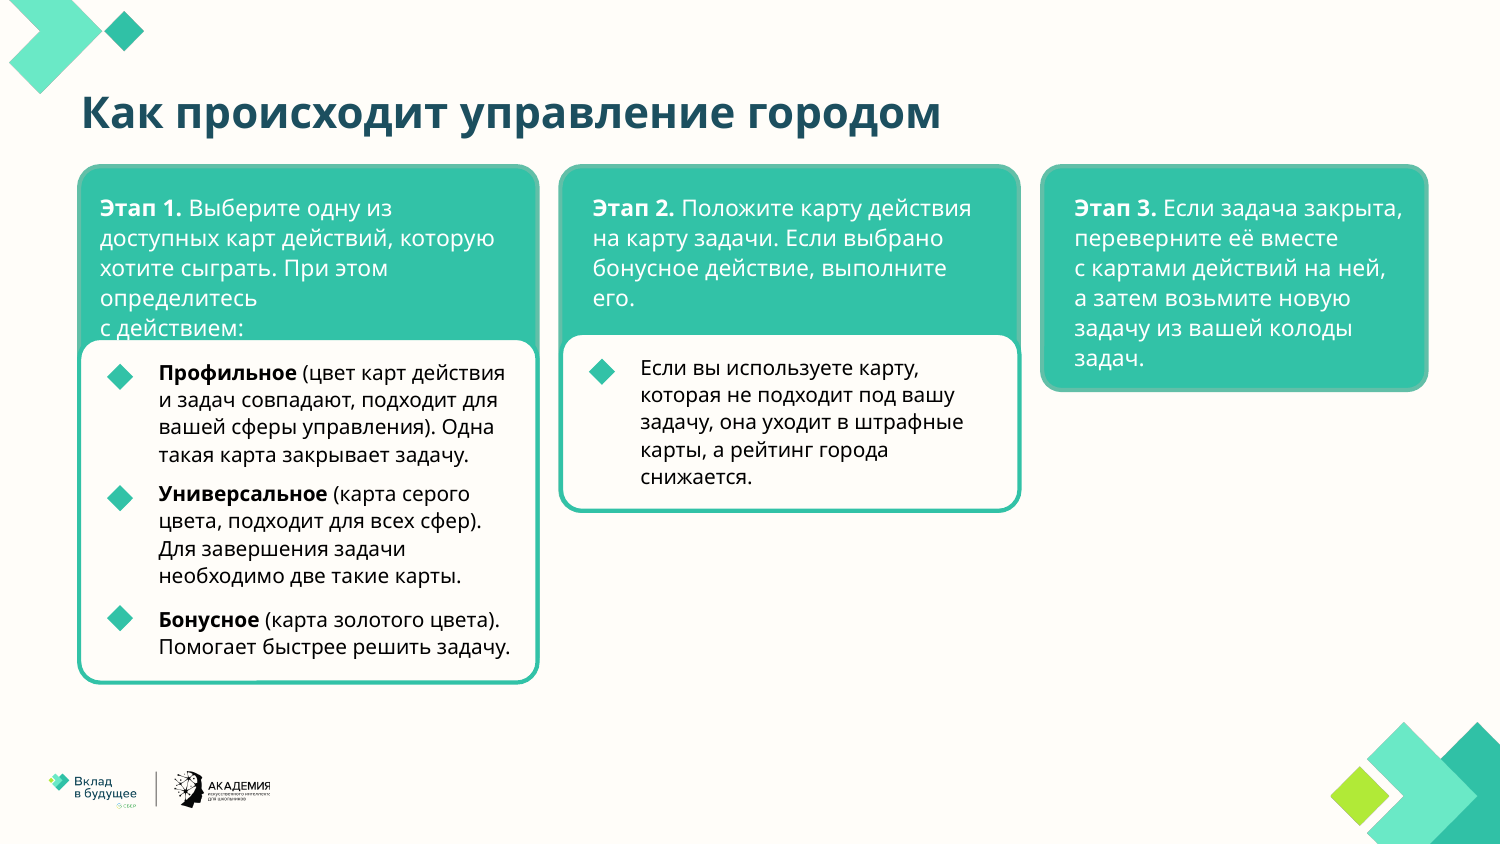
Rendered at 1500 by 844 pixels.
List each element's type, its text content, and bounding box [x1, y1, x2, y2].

text_box [107, 363, 134, 390]
text_box [1042, 166, 1427, 391]
text_box Универсальное (карта серого цвета, подходит для всех сфер). Для завершения задачи необходимо две такие карты. [151, 470, 515, 596]
picture [9, 0, 144, 94]
text_box [107, 485, 134, 512]
text_box Этап 3. Если задача закрыта, переверните её вместе с картами действий на ней, а затем возьмите новую задачу из вашей колоды задач. [1066, 182, 1431, 379]
text_box Этап 1. Выберите одну из доступных карт действий, которую хотите сыграть. При этом определитесь с действием: [92, 182, 525, 349]
text_box Если вы используете карту, которая не подходит под вашу задачу, она уходит в штрафные карты, а рейтинг города снижается. [633, 344, 997, 497]
text_box Бонусное (карта золотого цвета). Помогает быстрее решить задачу. [151, 596, 540, 667]
picture [31, 756, 270, 826]
text_box Этап 2. Положите карту действия на карту задачи. Если выбрано бонусное действие, выполните его. [585, 182, 1003, 319]
text_box [588, 358, 616, 385]
picture [1330, 722, 1500, 844]
text_box [560, 166, 1019, 495]
text_box [515, 339, 538, 596]
text_box Профильное (цвет карт действия и задач совпадают, подходит для вашей сферы управления). Одна такая карта закрывает задачу. [151, 349, 515, 470]
text_box Как происходит управление городом [73, 71, 1077, 145]
text_box [107, 605, 134, 632]
text_box [79, 166, 538, 354]
text_box [79, 339, 537, 683]
text_box [561, 332, 1020, 511]
